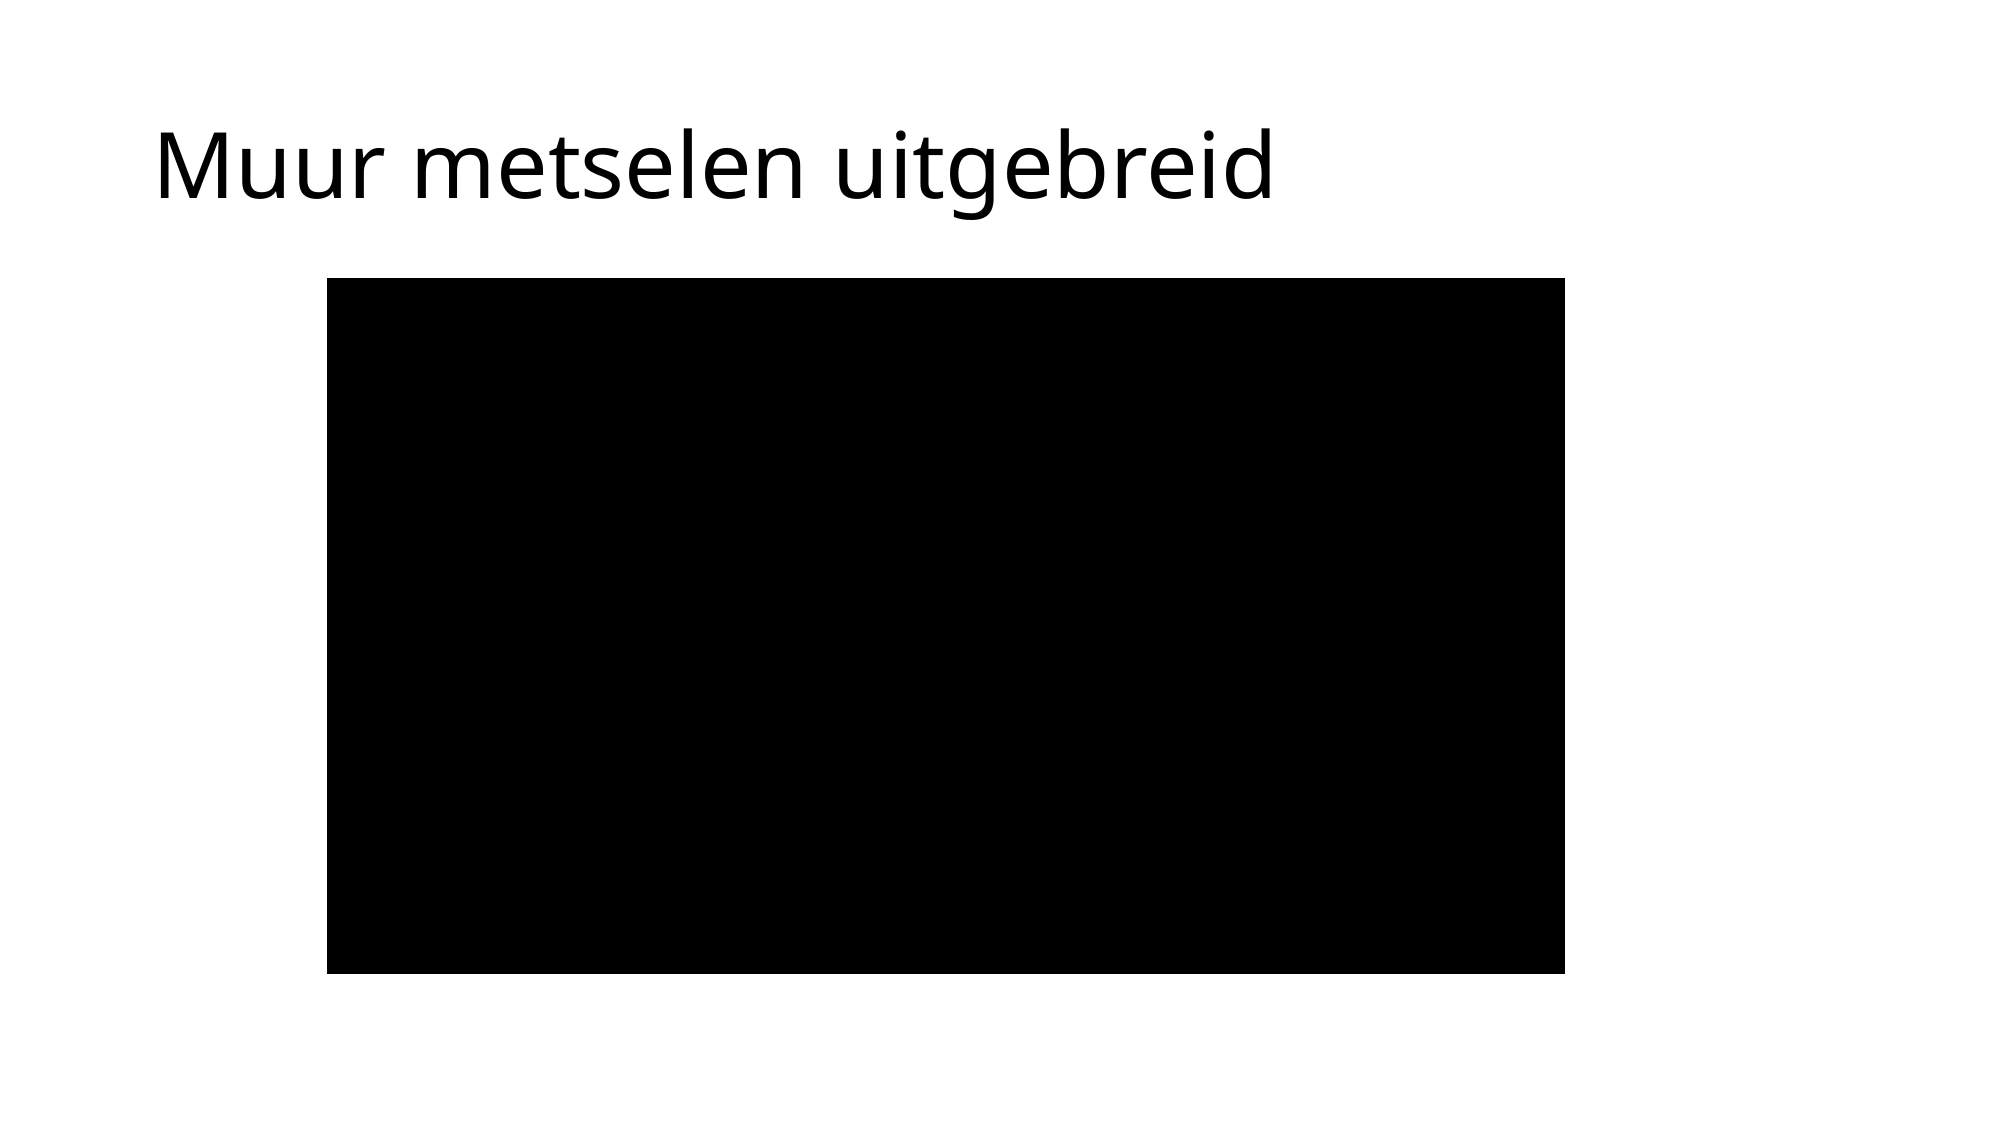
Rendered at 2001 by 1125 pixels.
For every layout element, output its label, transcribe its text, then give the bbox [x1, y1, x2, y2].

title Muur metselen uitgebreid [137, 59, 1863, 278]
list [326, 277, 1566, 975]
